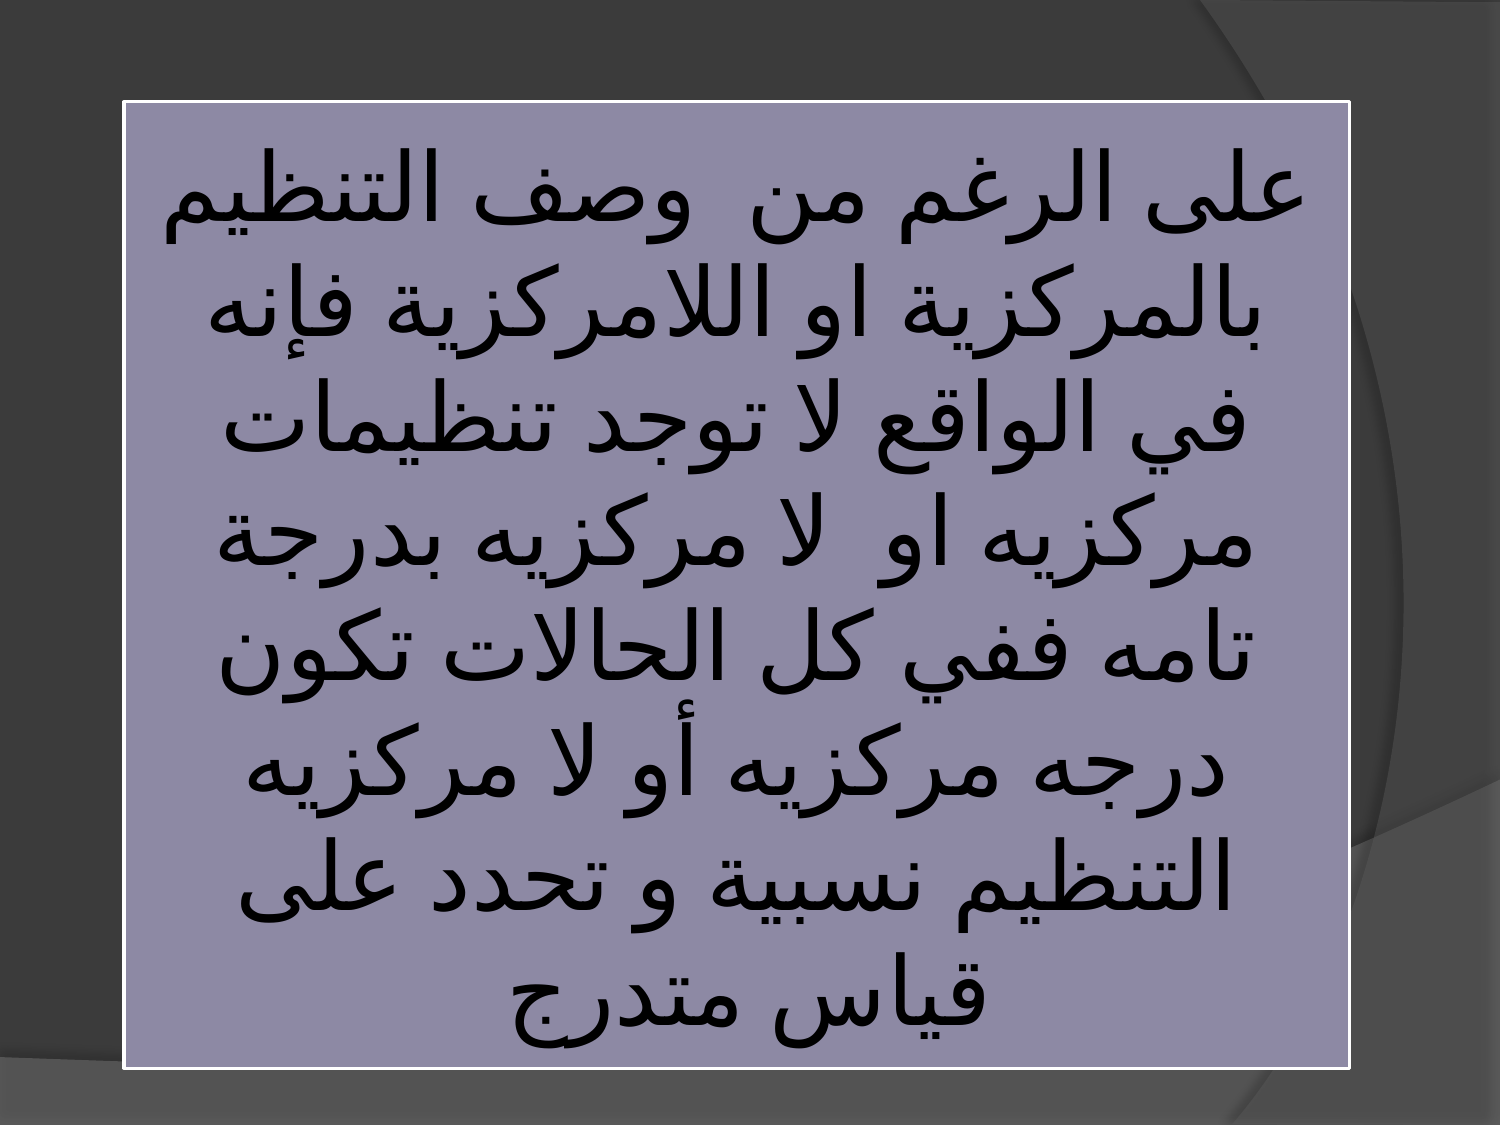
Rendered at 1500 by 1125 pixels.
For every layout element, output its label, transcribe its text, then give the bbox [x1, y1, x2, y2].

title على الرغم من وصف التنظيم بالمركزية او اللامركزية فإنه في الواقع لا توجد تنظيمات مركزيه او لا مركزيه بدرجة تامه ففي كل الحالات تكون درجه مركزيه أو لا مركزيه التنظيم نسبية و تحدد على قياس متدرج [122, 100, 1351, 1070]
